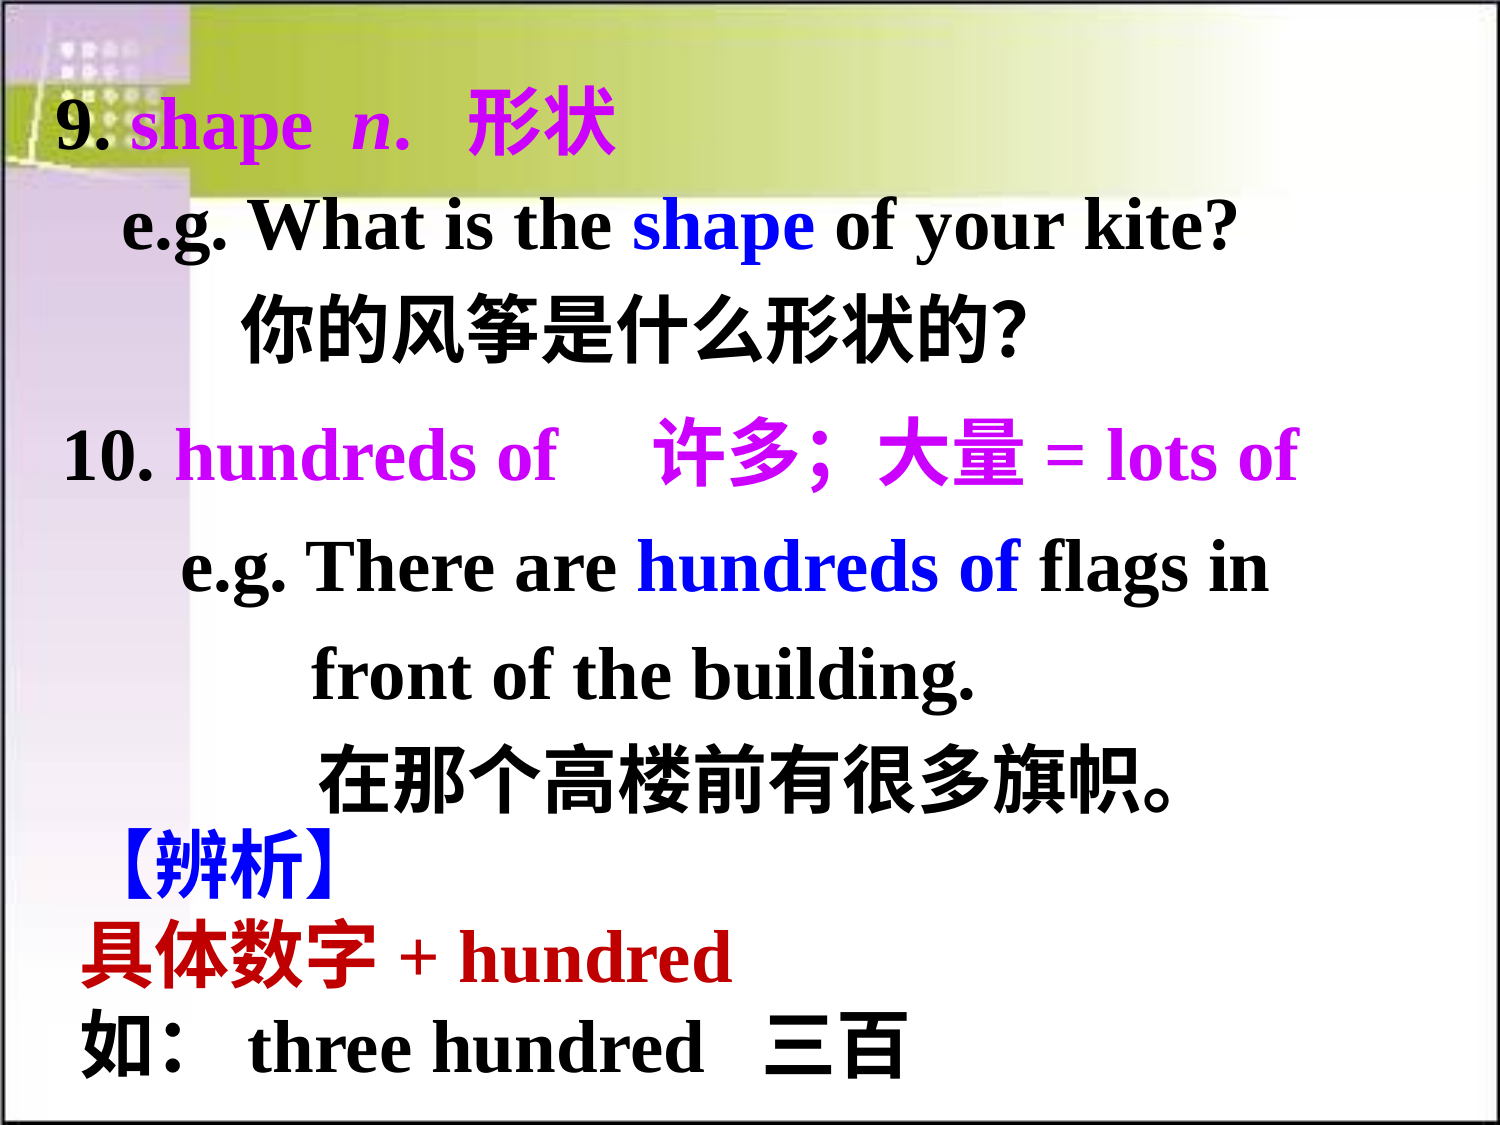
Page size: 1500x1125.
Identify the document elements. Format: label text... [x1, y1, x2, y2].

text_box 【辨析】 具体数字+ hundred 如：three hundred 三百 [64, 810, 1323, 1096]
text_box e.g. There are hundreds of flags in front of the building. 在那个高楼前有很多旗帜。 [165, 491, 1376, 831]
text_box 9. shape n. 形状 [41, 49, 768, 173]
picture [0, 0, 1500, 1125]
text_box 10. hundreds of 许多；大量= lots of [47, 380, 1341, 503]
text_box e.g. What is the shape of your kite? 你的风筝是什么形状的？ [106, 148, 1258, 380]
